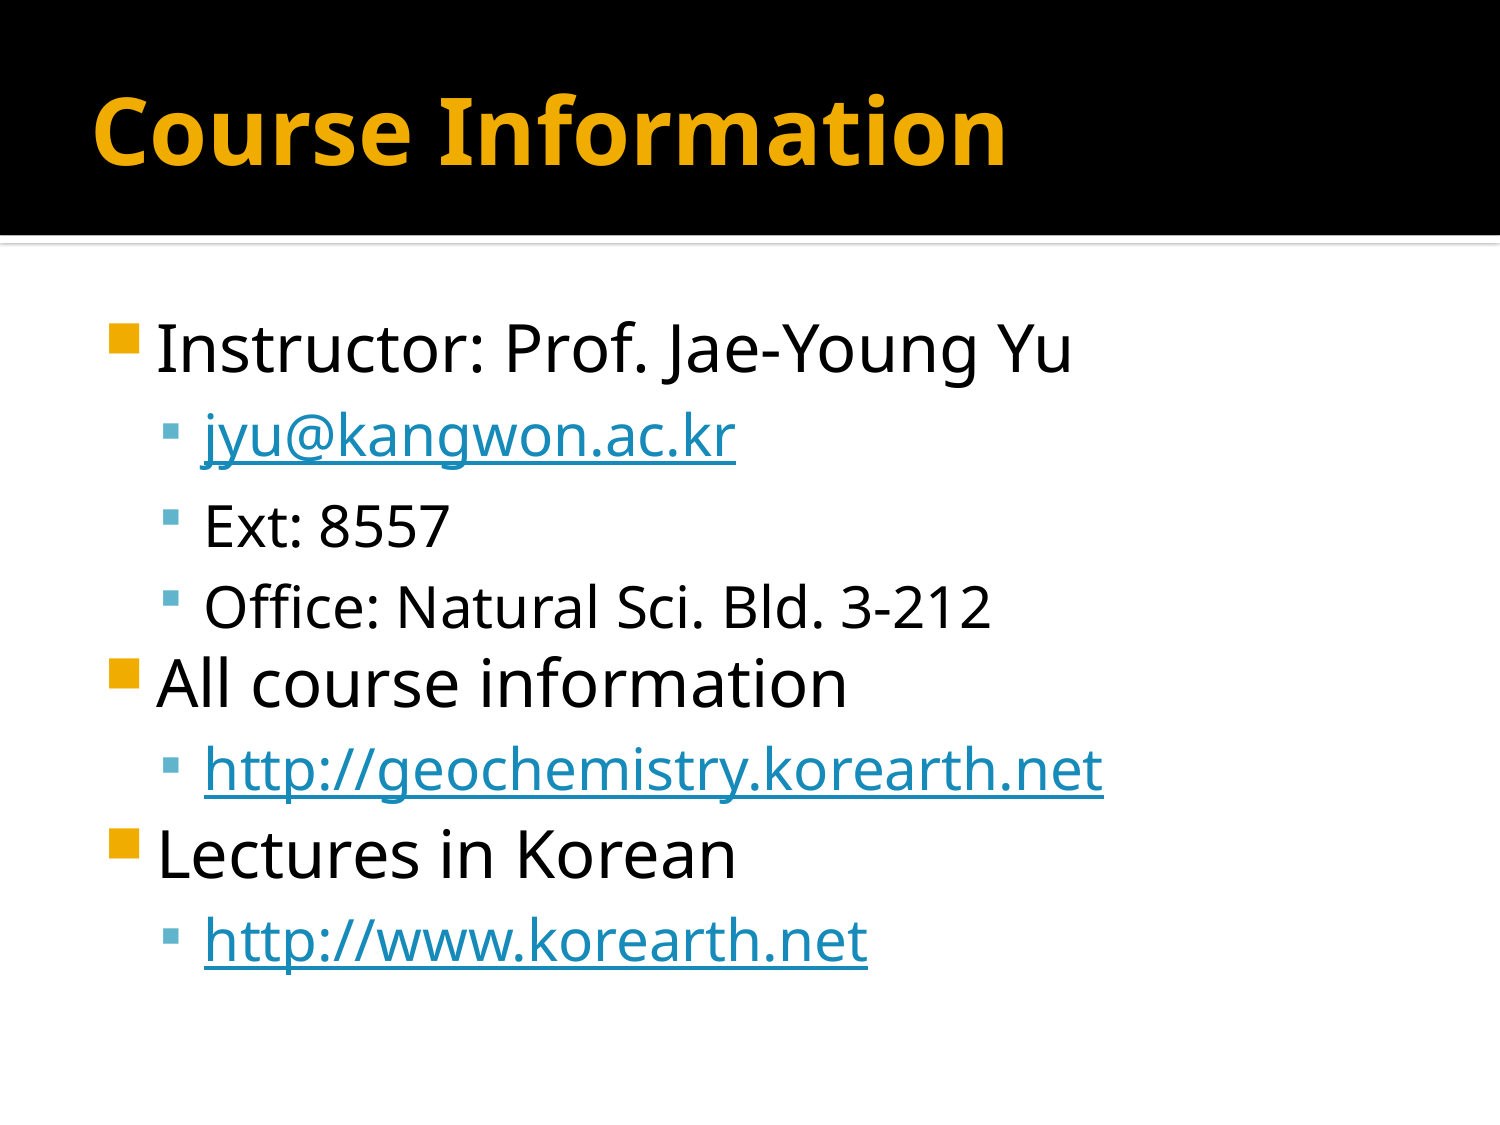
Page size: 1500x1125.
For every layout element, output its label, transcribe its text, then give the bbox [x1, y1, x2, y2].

title Course Information [75, 25, 1425, 231]
list Instructor: Prof. Jae-Young Yu jyu@kangwon.ac.kr Ext: 8557 Office: Natural Sci. Bld. 3-212 All course information http://geochemistry.korearth.net Lectures in Korean http://www.korearth.net [75, 291, 1425, 1050]
